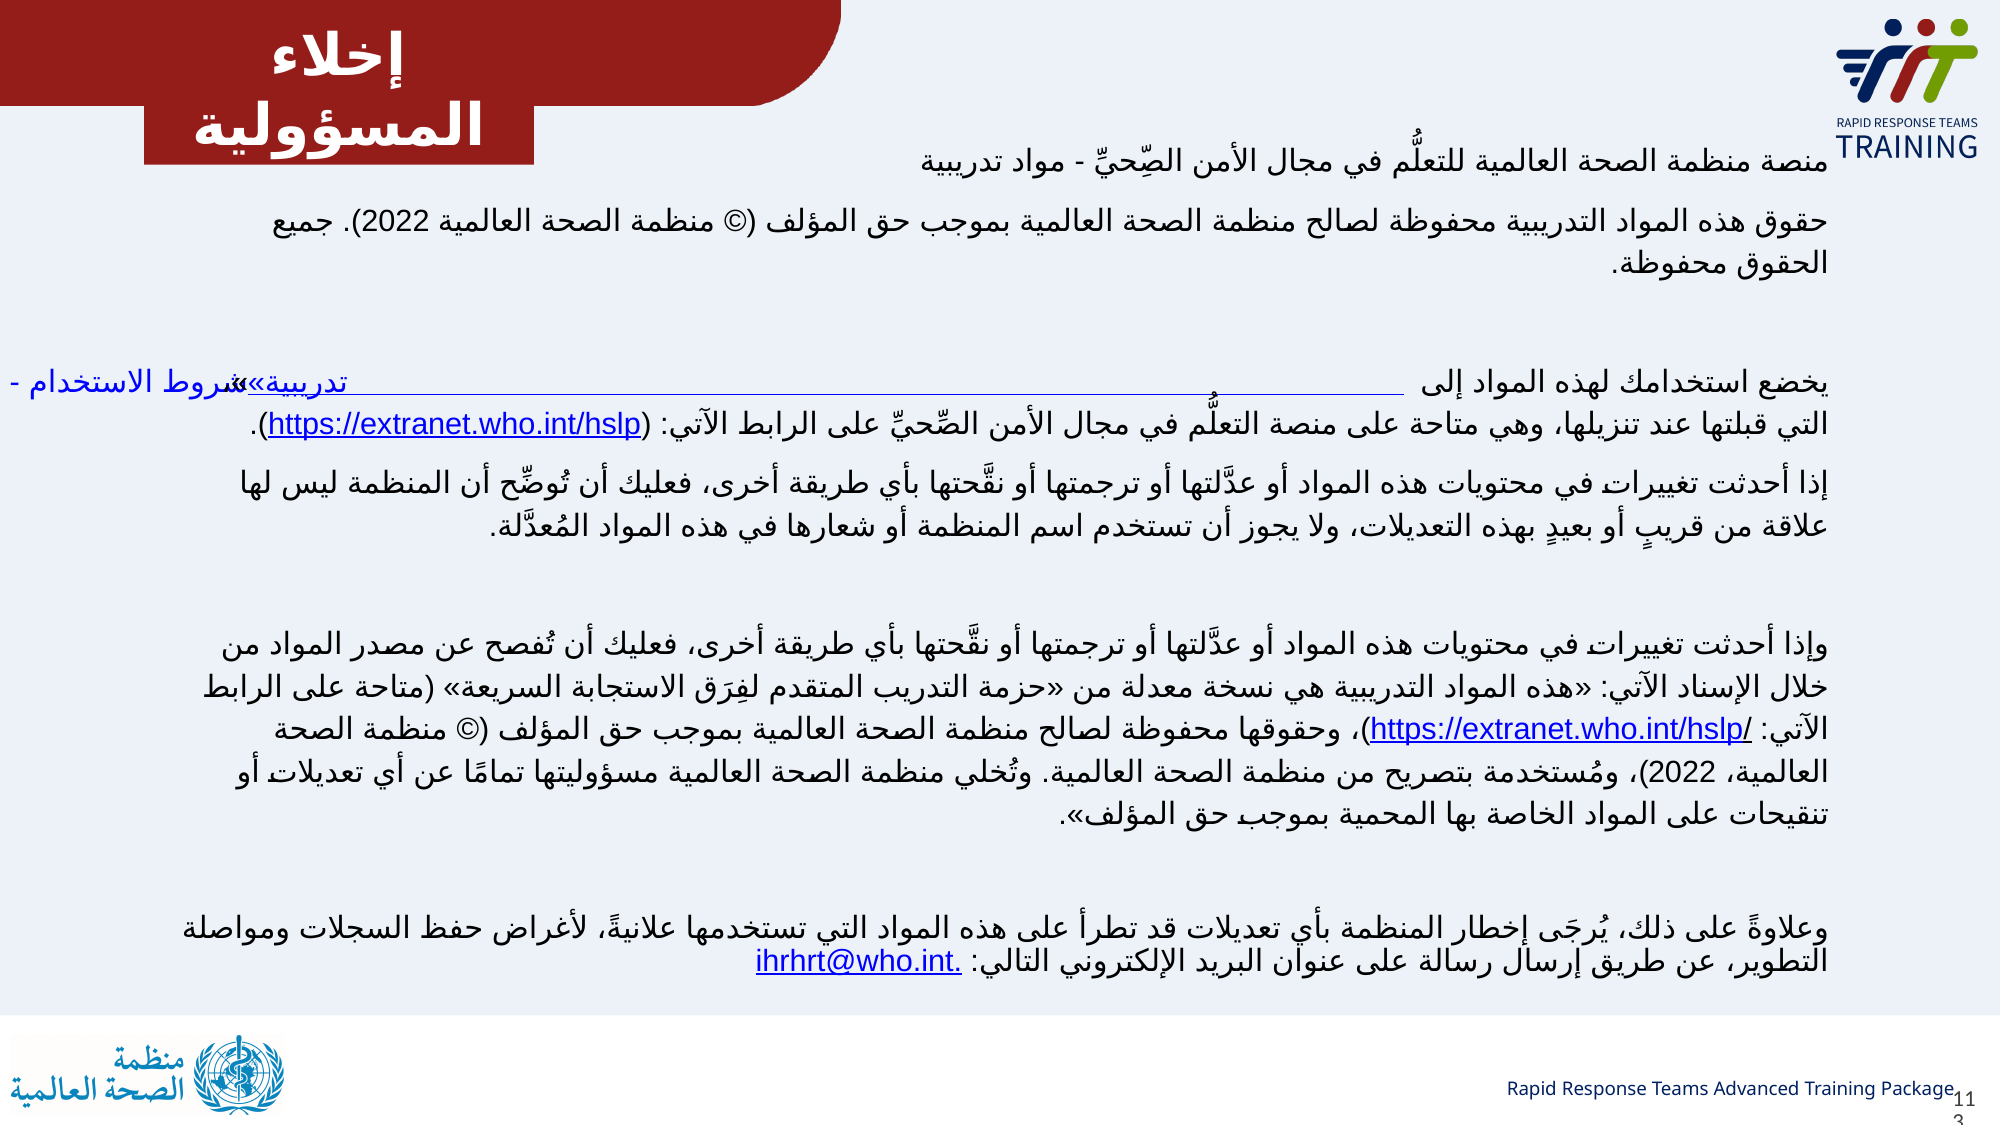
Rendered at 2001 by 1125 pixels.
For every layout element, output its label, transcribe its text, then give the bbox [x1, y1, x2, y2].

list منصة منظمة الصحة العالمية للتعلُّم في مجال الأمن الصِّحيِّ - مواد تدريبية حقوق هذه المواد التدريبية محفوظة لصالح منظمة الصحة العالمية بموجب حق المؤلف (© منظمة الصحة العالمية 2022). جميع الحقوق محفوظة. يخضع استخدامك لهذه المواد إلى «شروط الاستخدام - منصة منظمة الصحة العالمية للتعلُّم في مجال الأمن الصِّحيِّ، مواد تدريبية»، التي قبلتها عند تنزيلها، وهي متاحة على منصة التعلُّم في مجال الأمن الصِّحيِّ على الرابط الآتي: (https://extranet.who.int/hslp). إذا أحدثت تغييرات في محتويات هذه المواد أو عدَّلتها أو ترجمتها أو نقَّحتها بأي طريقة أخرى، فعليك أن تُوضِّح أن المنظمة ليس لها علاقة من قريبٍ أو بعيدٍ بهذه التعديلات، ولا يجوز أن تستخدم اسم المنظمة أو شعارها في هذه المواد المُعدَّلة. وإذا أحدثت تغييرات في محتويات هذه المواد أو عدَّلتها أو ترجمتها أو نقَّحتها بأي طريقة أخرى، فعليك أن تُفصح عن مصدر المواد من خلال الإسناد الآتي: «هذه المواد التدريبية هي نسخة معدلة من «حزمة التدريب المتقدم لفِرَق الاستجابة السريعة» (متاحة على الرابط الآتي: https://extranet.who.int/hslp/)، وحقوقها محفوظة لصالح منظمة الصحة العالمية بموجب حق المؤلف (© منظمة الصحة العالمية، 2022)، ومُستخدمة بتصريح من منظمة الصحة العالمية. وتُخلي منظمة الصحة العالمية مسؤوليتها تمامًا عن أي تعديلات أو تنقيحات على المواد الخاصة بها المحمية بموجب حق المؤلف». وعلاوةً على ذلك، يُرجَى إخطار المنظمة بأي تعديلات قد تطرأ على هذه المواد التي تستخدمها علانيةً، لأغراض حفظ السجلات ومواصلة التطوير، عن طريق إرسال رسالة على عنوان البريد الإلكتروني التالي: ihrhrt@who.int. [170, 134, 1830, 991]
picture [1835, 19, 1978, 167]
picture [0, 0, 841, 106]
text_box إخلاء المسؤولية [144, 9, 534, 165]
picture [241, 1050, 247, 1059]
picture [11, 1035, 284, 1115]
